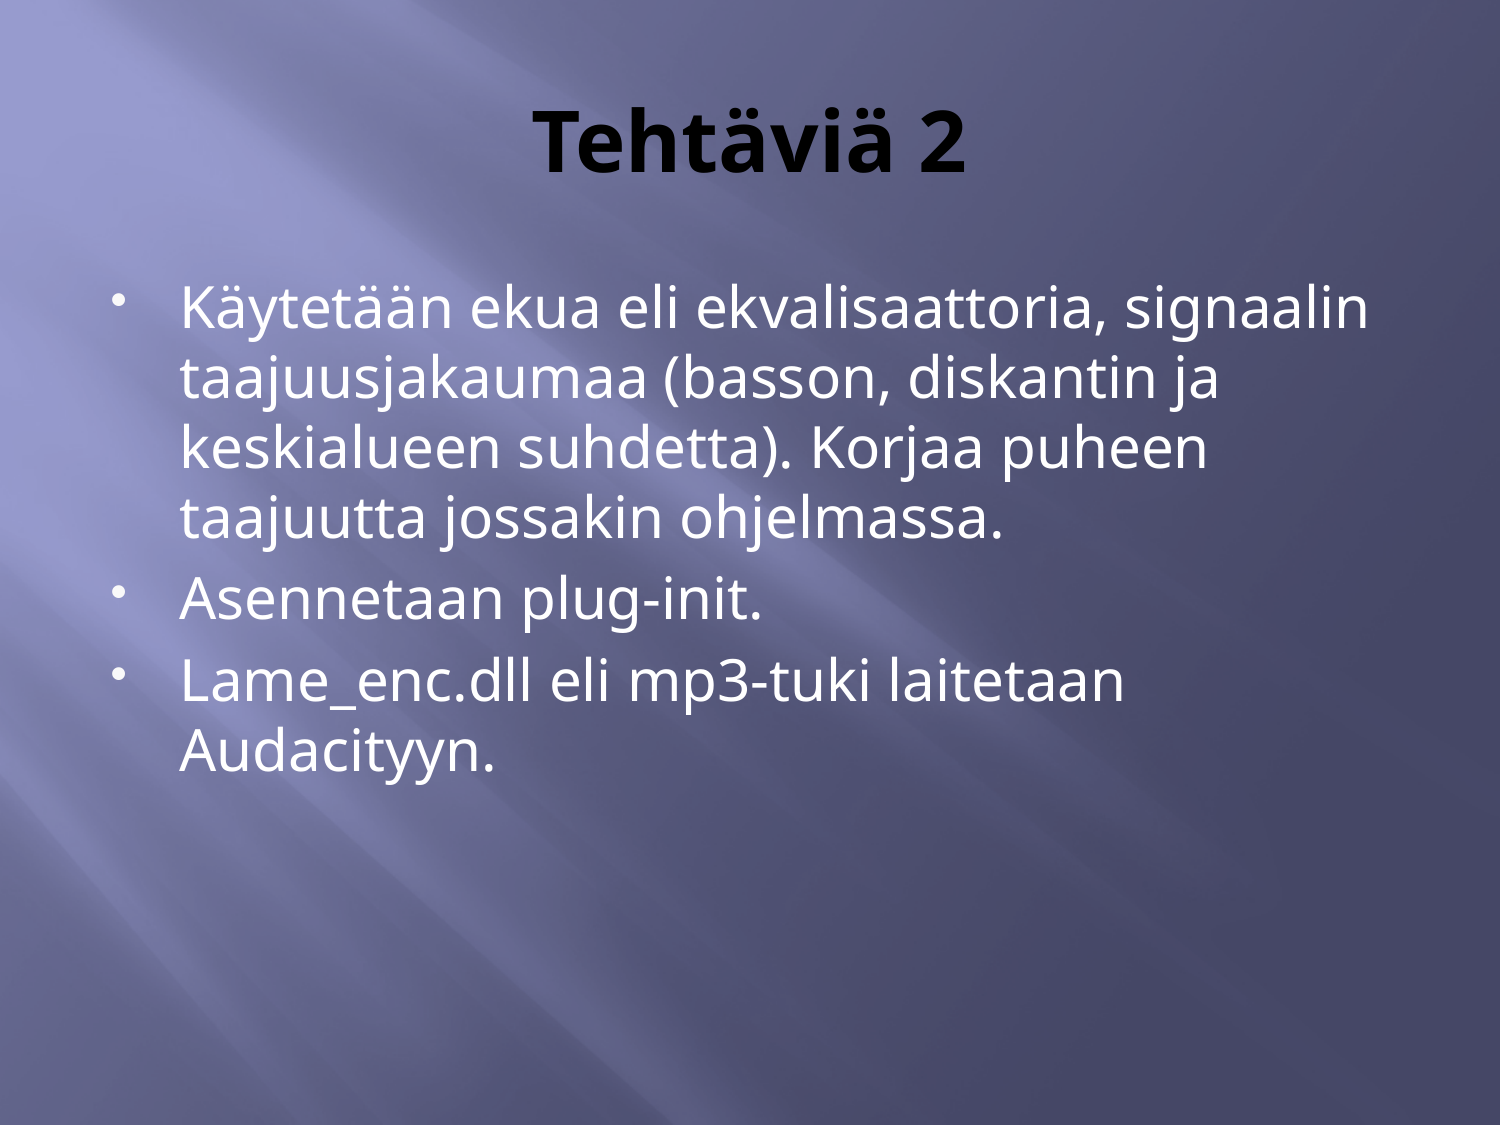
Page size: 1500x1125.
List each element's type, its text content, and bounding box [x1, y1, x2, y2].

list Käytetään ekua eli ekvalisaattoria, signaalin taajuusjakaumaa (basson, diskantin ja keskialueen suhdetta). Korjaa puheen taajuutta jossakin ohjelmassa. Asennetaan plug-init. Lame_enc.dll eli mp3-tuki laitetaan Audacityyn. [75, 262, 1425, 1035]
title Tehtäviä 2 [75, 45, 1425, 233]
